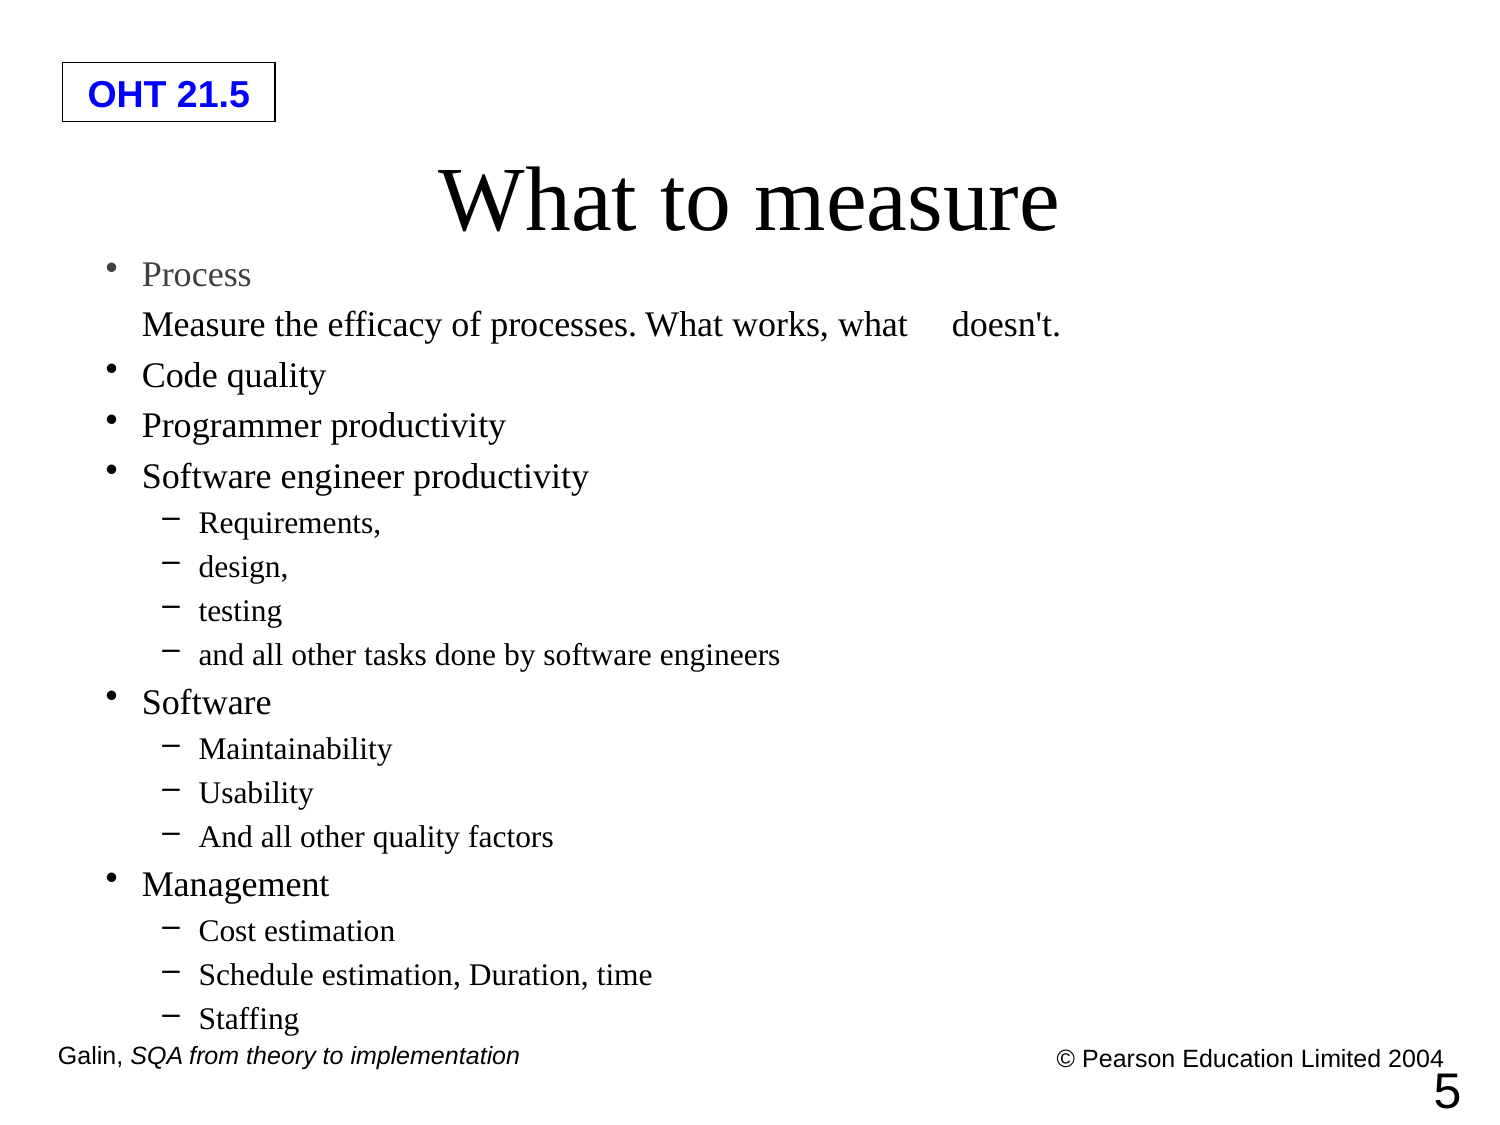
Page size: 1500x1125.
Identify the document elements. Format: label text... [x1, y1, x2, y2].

title What to measure [112, 99, 1388, 288]
slide_number 5 [1418, 1051, 1479, 1112]
list Process Measure the efficacy of processes. What works, what doesn't. Code quality Programmer productivity Software engineer productivity Requirements, design, testing and all other tasks done by software engineers Software Maintainability Usability And all other quality factors Management Cost estimation Schedule estimation, Duration, time Staffing [74, 242, 1463, 1051]
